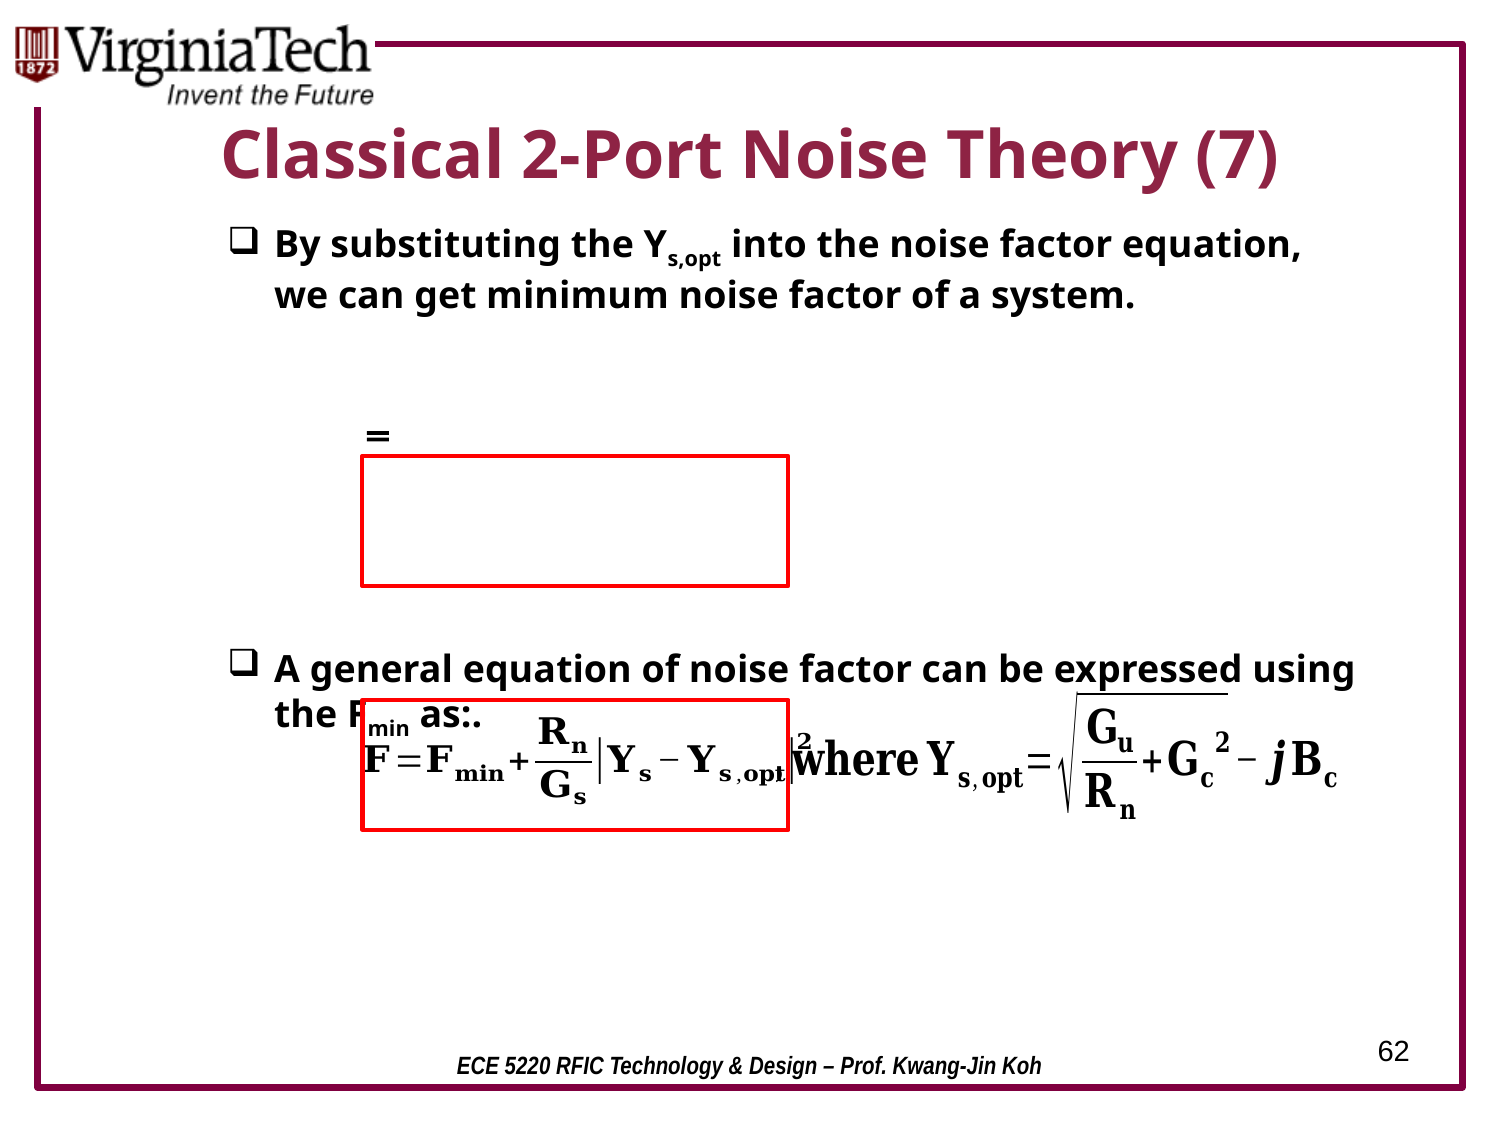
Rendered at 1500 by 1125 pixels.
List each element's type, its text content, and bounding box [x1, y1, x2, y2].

text_box [360, 698, 790, 832]
text_box [360, 454, 790, 588]
slide_number 62 [1074, 1024, 1425, 1103]
title Classical 2-Port Noise Theory (7) [75, 104, 1425, 213]
text_box By substituting the Ys,opt into the noise factor equation, we can get minimum noise factor of a system. [212, 212, 1375, 324]
picture [15, 24, 375, 107]
text_box A general equation of noise factor can be expressed using the Fmin as:. [212, 637, 1375, 749]
